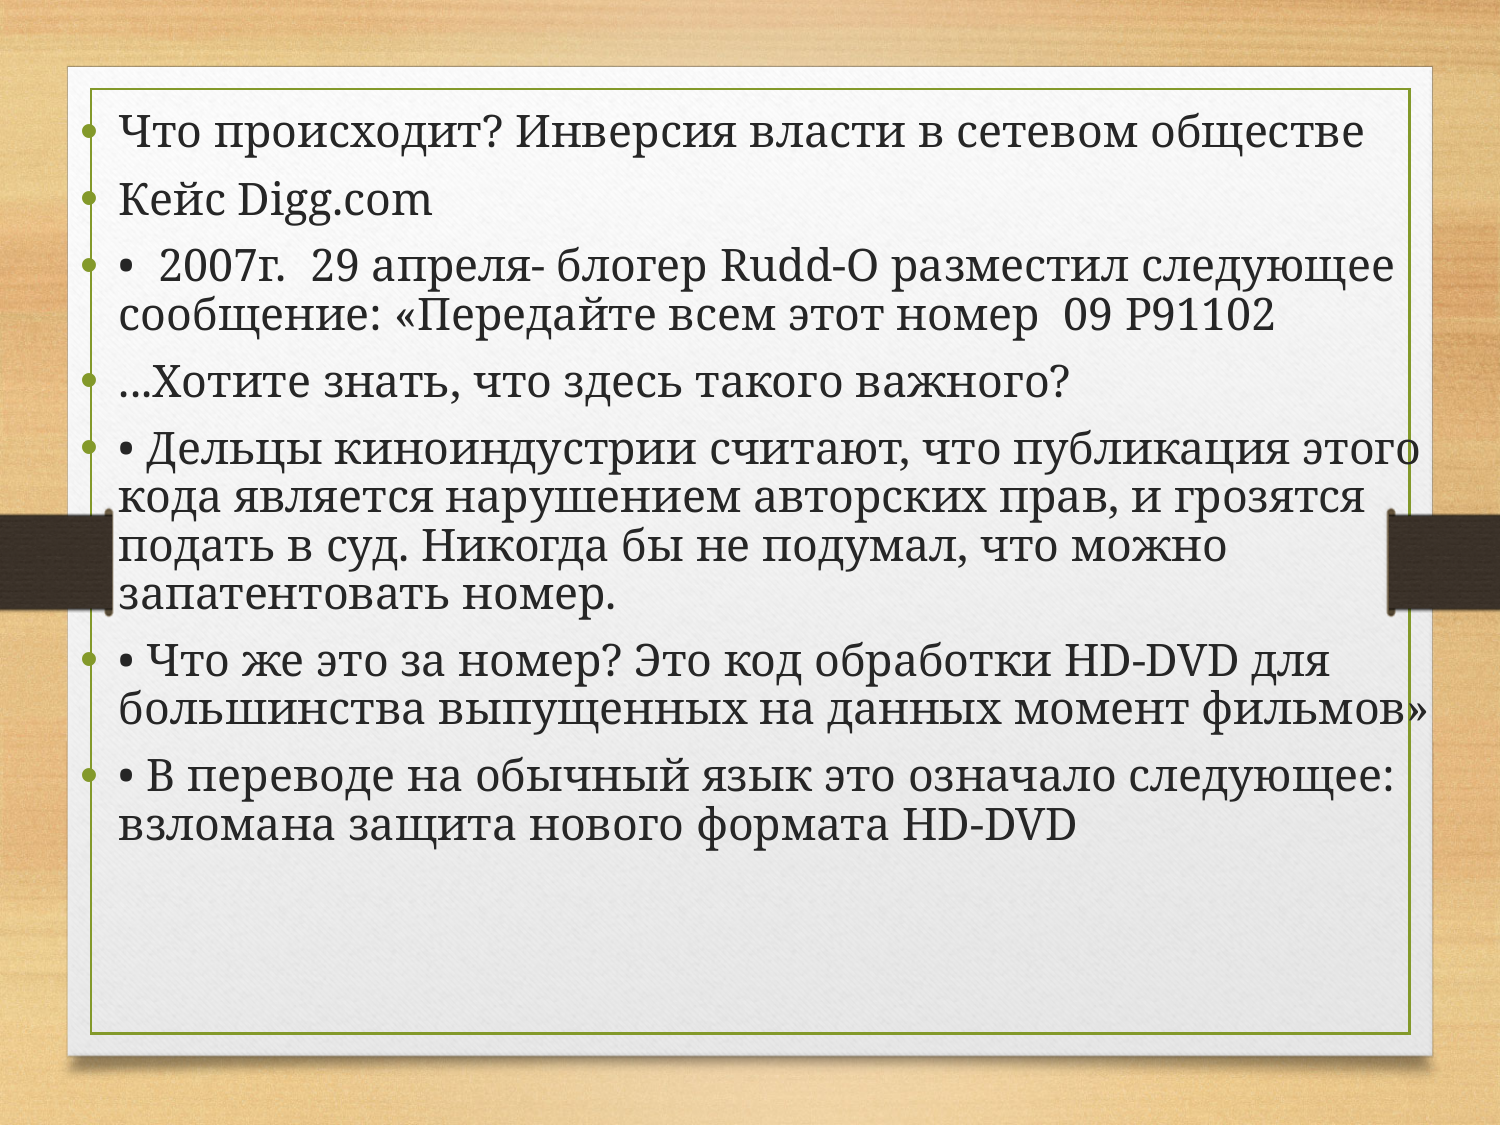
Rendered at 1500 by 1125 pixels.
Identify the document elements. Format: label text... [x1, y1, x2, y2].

picture [0, 0, 1500, 1125]
list Что происходит? Инверсия власти в сетевом обществе Кейс Digg.com • 2007г. 29 апреля- блогер Rudd-O разместил следующее сообщение: «Передайте всем этот номер 09 Р91102 ...Хотите знать, что здесь такого важного? • Дельцы киноиндустрии считают, что публикация этого кода является нарушением авторских прав, и грозятся подать в суд. Никогда бы не подумал, что можно запатентовать номер. • Что же это за номер? Это код обработки HD-DVD для большинства выпущенных на данных момент фильмов» • В переводе на обычный язык это означало следующее: взломана защита нового формата HD-DVD [64, 101, 1465, 902]
